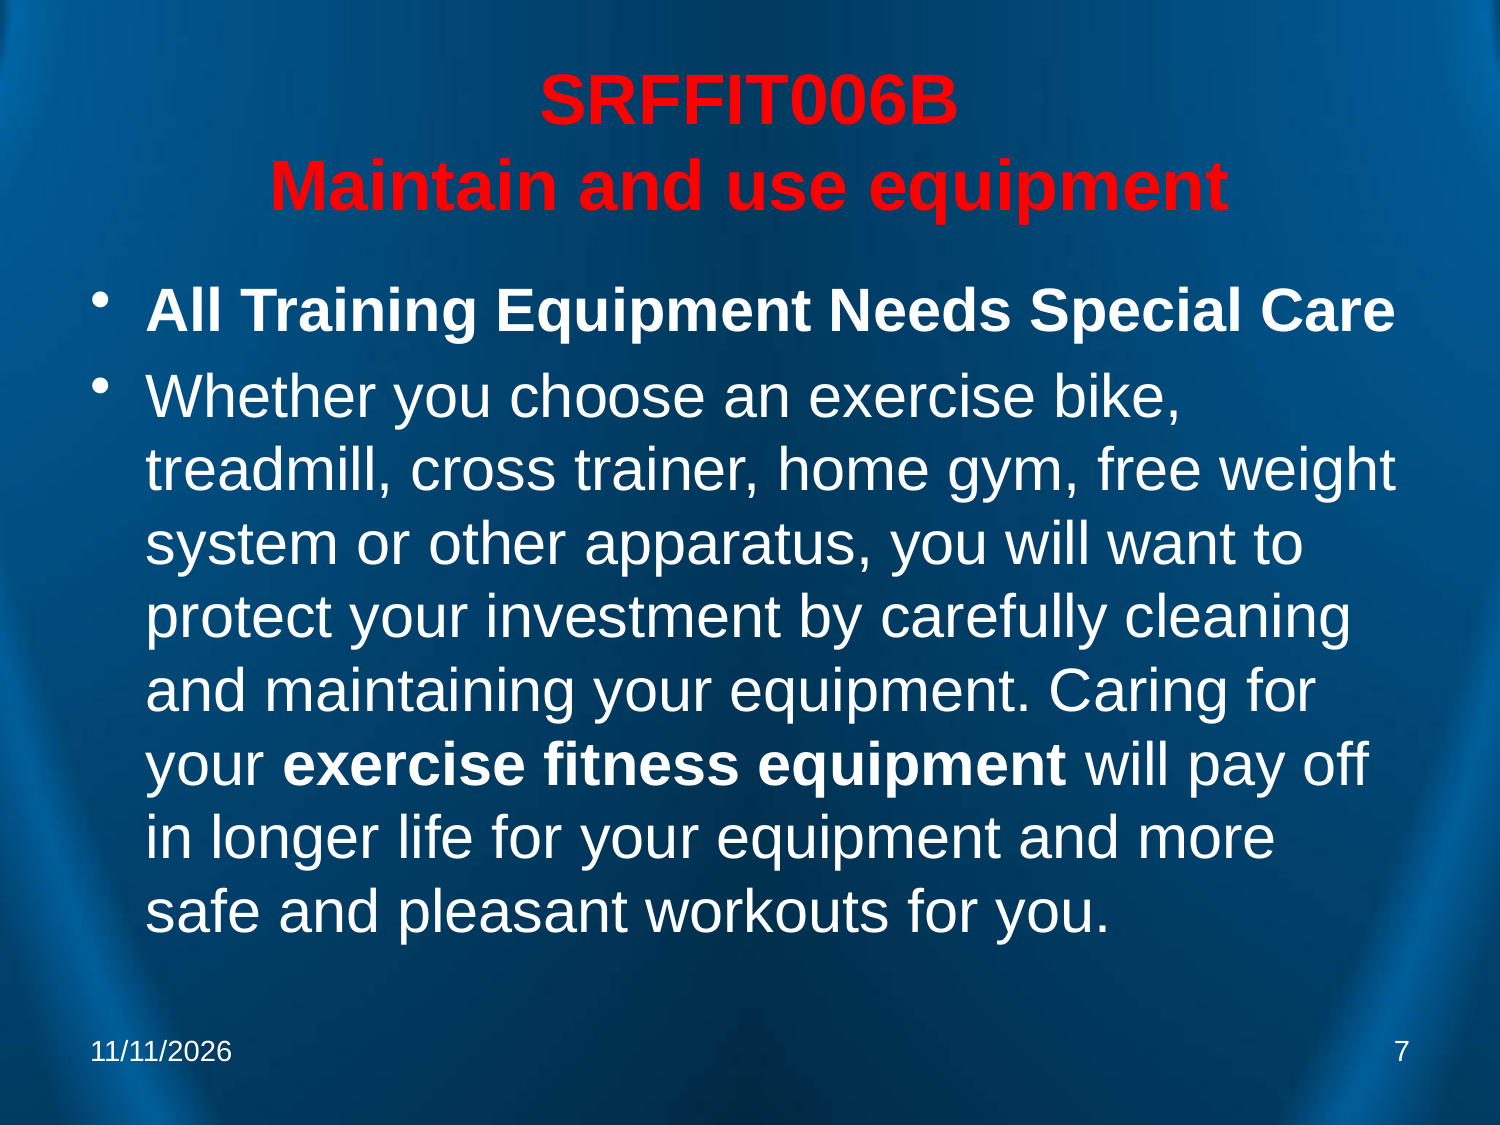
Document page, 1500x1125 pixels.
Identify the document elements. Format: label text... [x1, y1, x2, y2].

picture [0, 0, 1500, 1125]
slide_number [74, 1024, 426, 1103]
slide_number 7 [1074, 1024, 1426, 1103]
title SRFFIT006B Maintain and use equipment [74, 44, 1426, 233]
list All Training Equipment Needs Special Care Whether you choose an exercise bike, treadmill, cross trainer, home gym, free weight system or other apparatus, you will want to protect your investment by carefully cleaning and maintaining your equipment. Caring for your exercise fitness equipment will pay off in longer life for your equipment and more safe and pleasant workouts for you. [74, 262, 1426, 1006]
